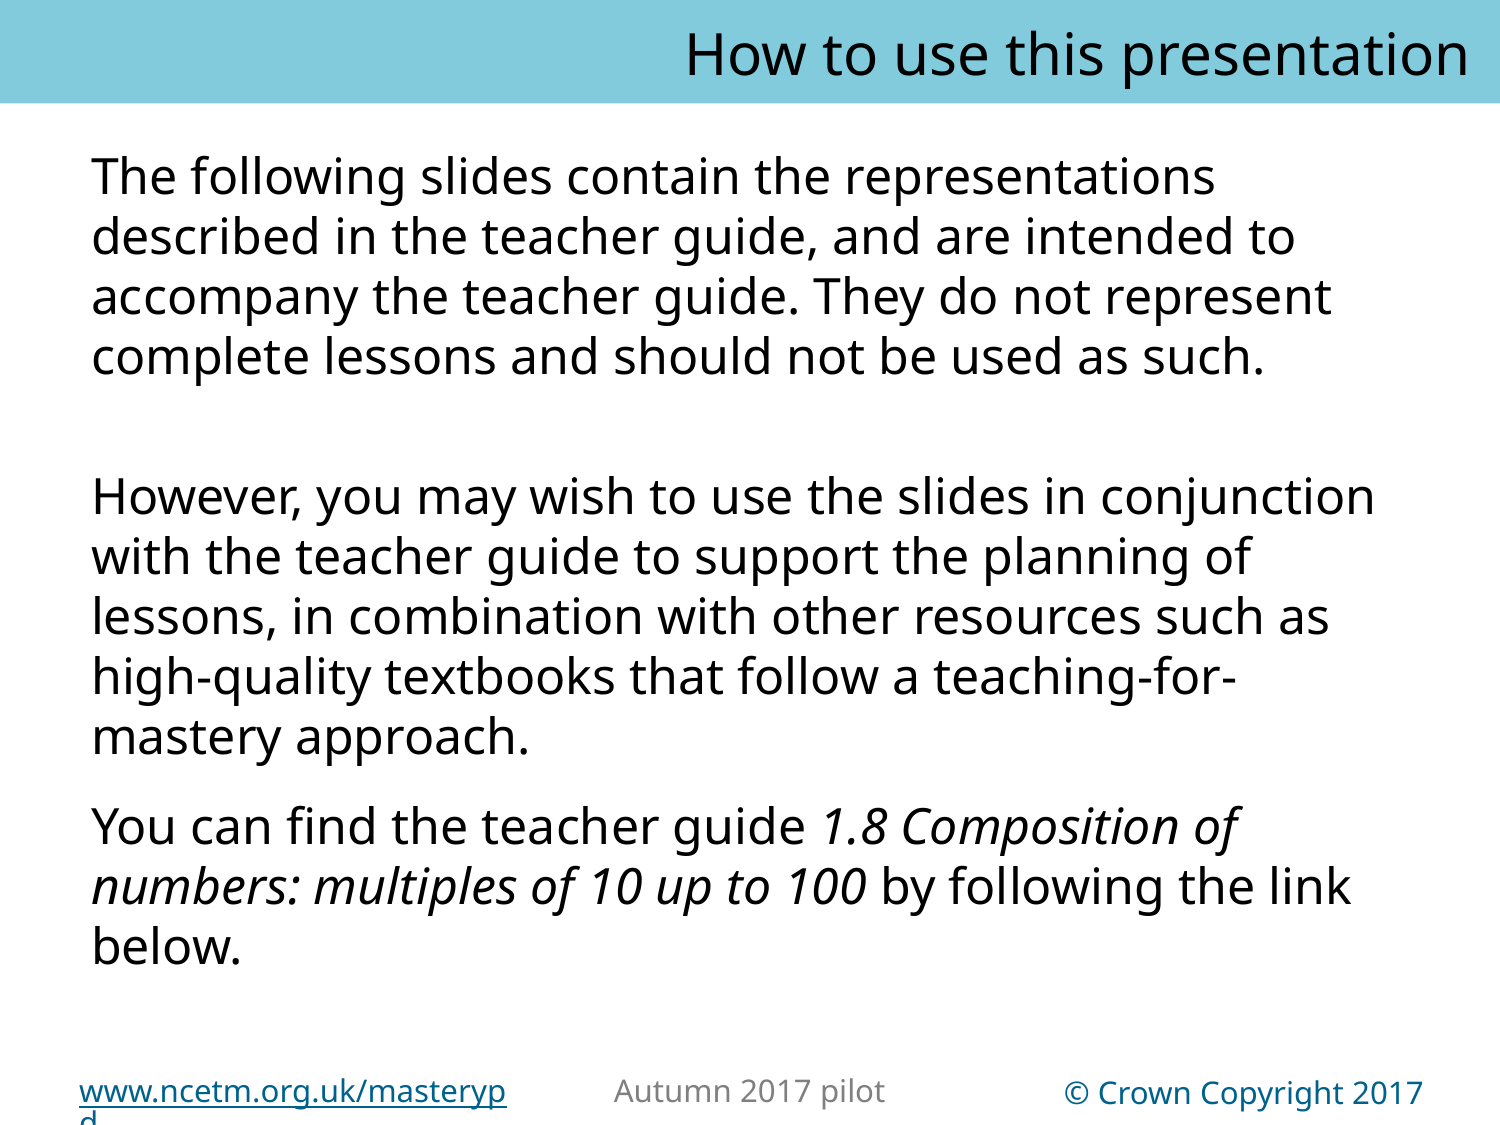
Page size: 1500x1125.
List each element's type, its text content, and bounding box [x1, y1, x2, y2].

list You can find the teacher guide 1.8 Composition of numbers: multiples of 10 up to 100 by following the link below. [76, 786, 1424, 972]
list How to use this presentation [0, 0, 1500, 104]
